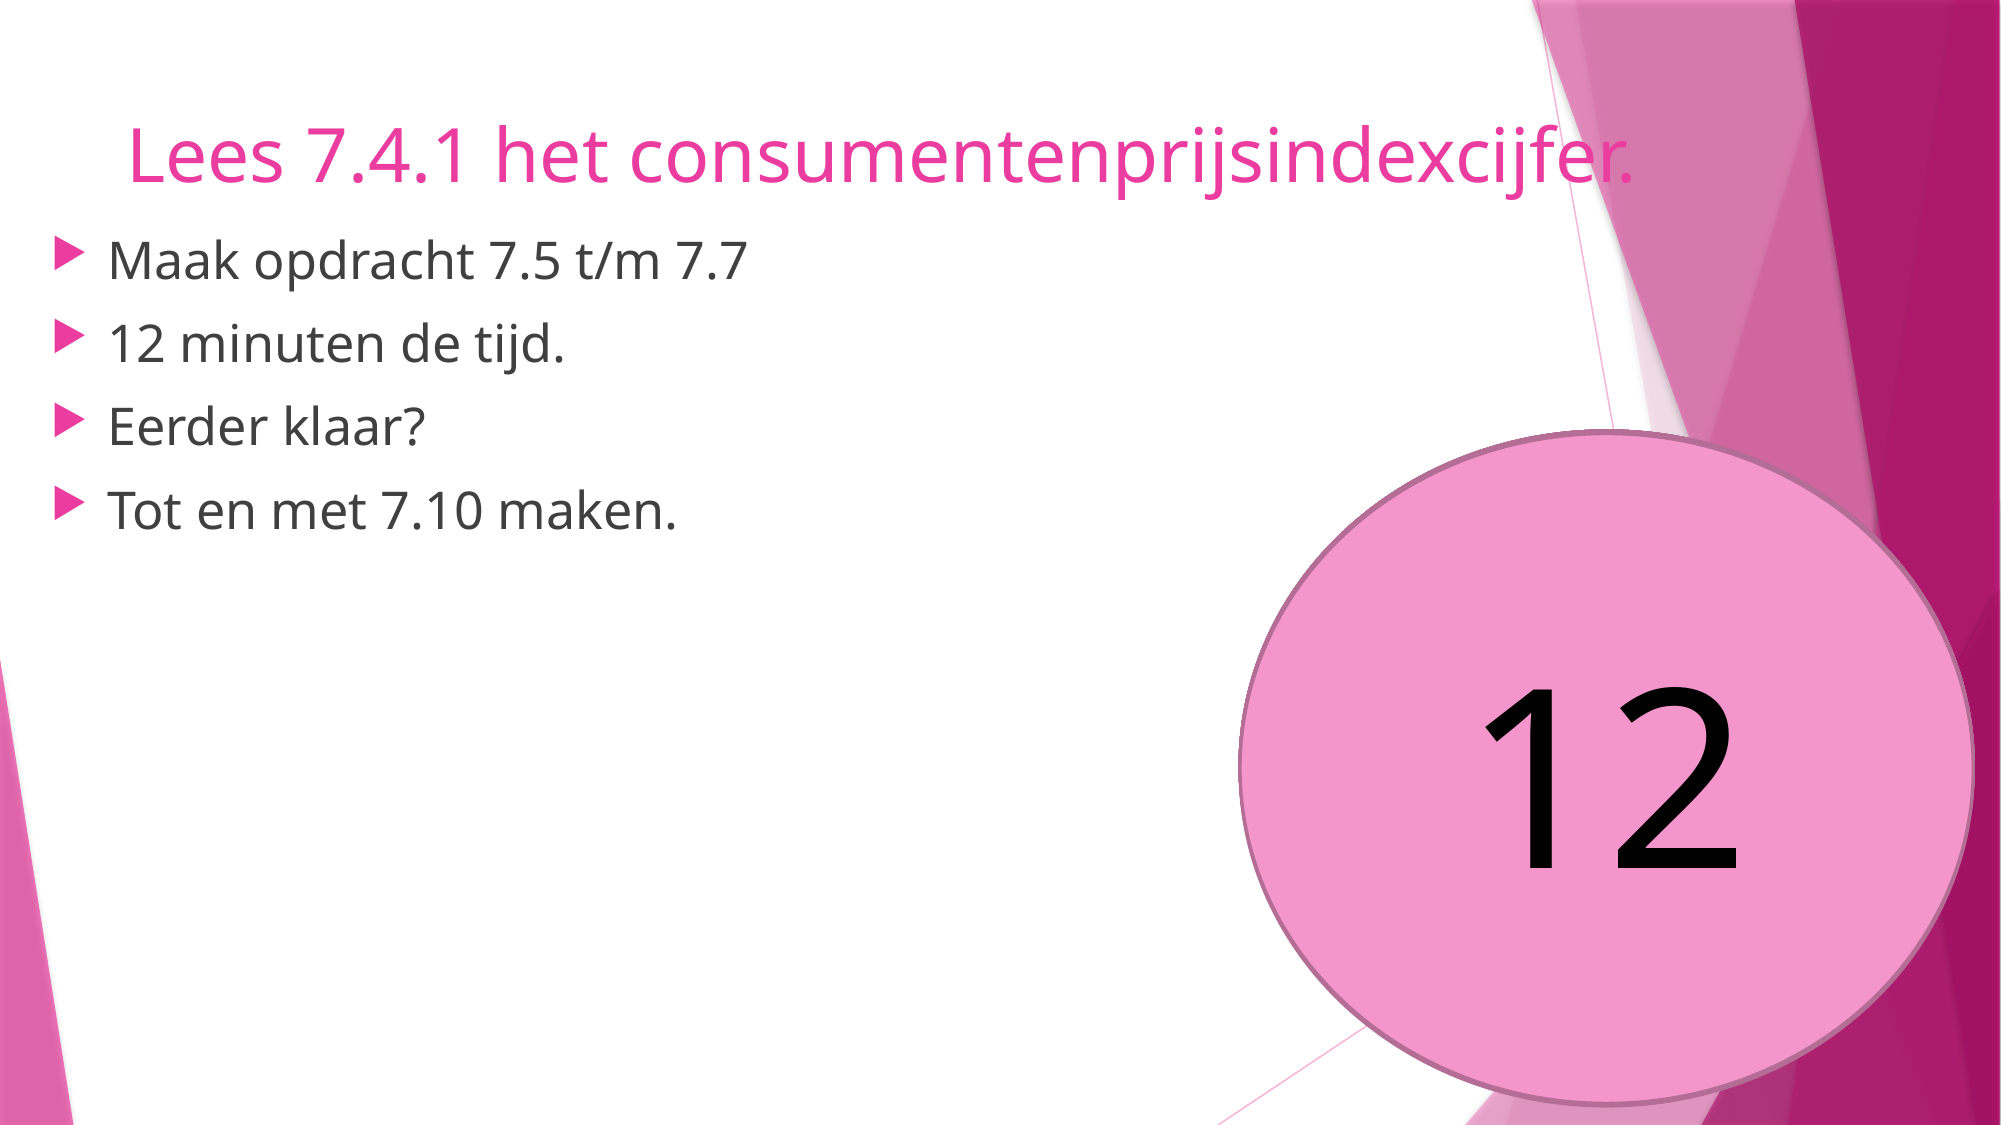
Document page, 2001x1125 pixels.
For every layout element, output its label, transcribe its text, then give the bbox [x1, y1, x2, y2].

title Lees 7.4.1 het consumentenprijsindexcijfer. [111, 99, 1684, 317]
list Maak opdracht 7.5 t/m 7.7 12 minuten de tijd. Eerder klaar? Tot en met 7.10 maken. [35, 219, 1241, 1012]
text_box 11 [1251, 859, 1962, 1108]
text_box 10 [1251, 429, 1963, 680]
text_box 12 [1238, 432, 1975, 1105]
